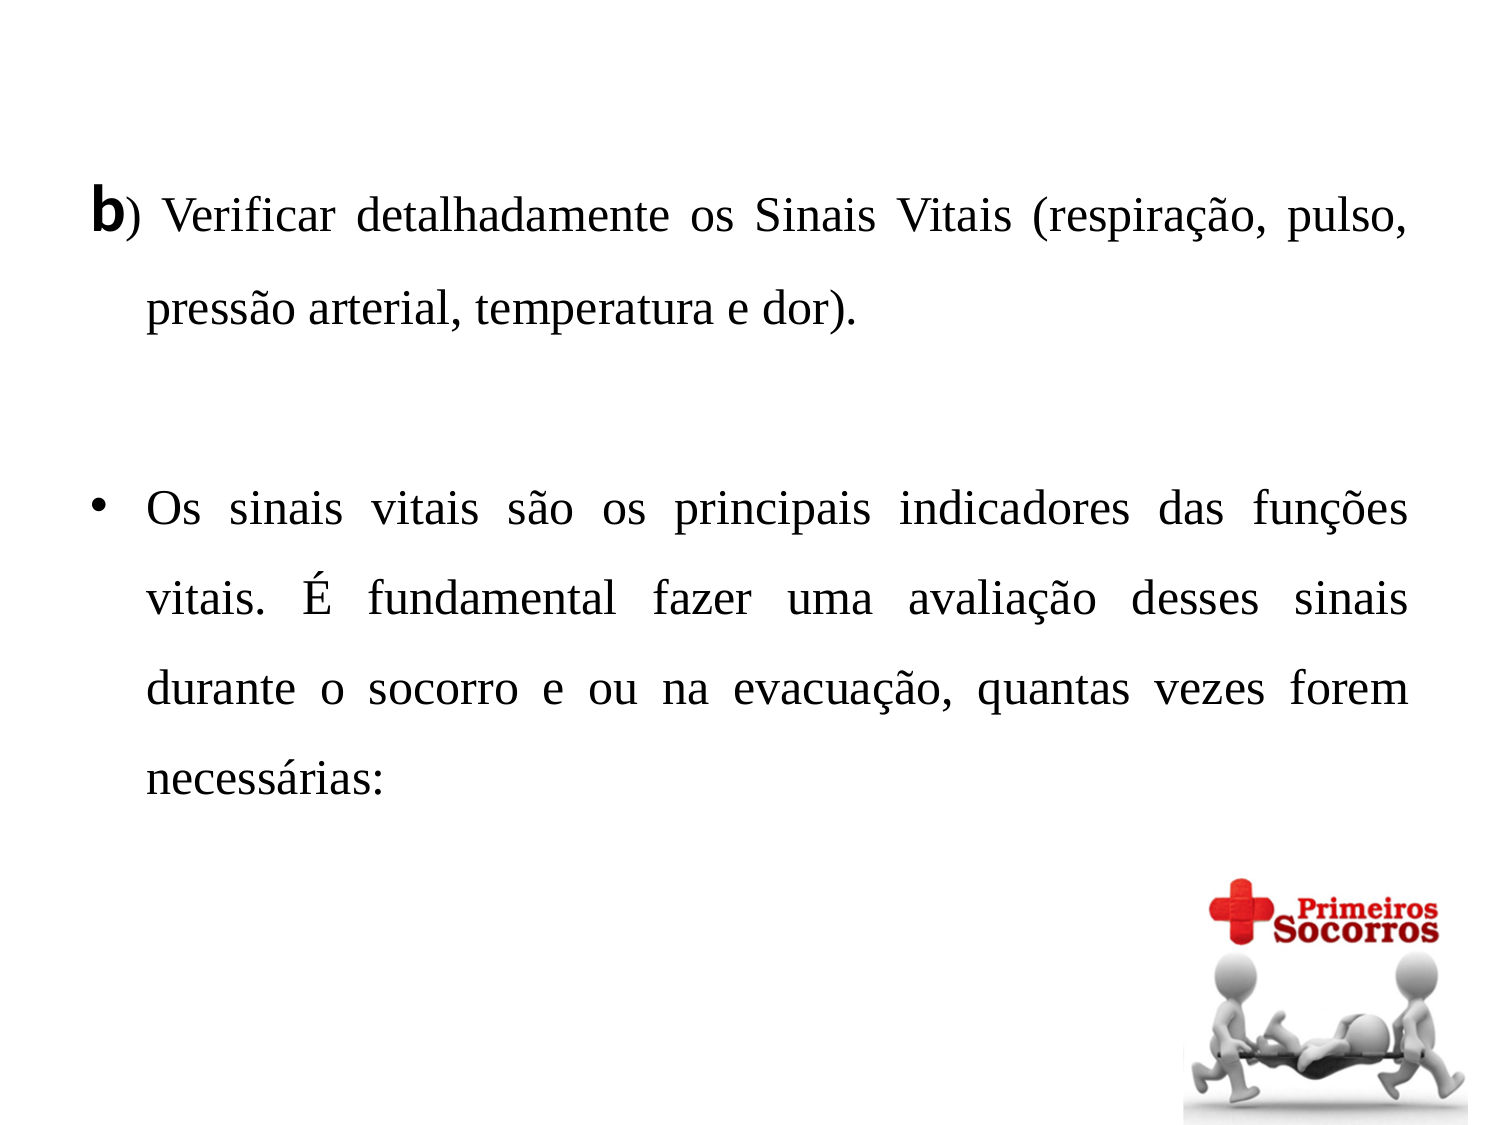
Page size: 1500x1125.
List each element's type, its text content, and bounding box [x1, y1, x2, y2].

list b) Verificar detalhadamente os Sinais Vitais (respiração, pulso, pressão arterial, temperatura e dor). Os sinais vitais são os principais indicadores das funções vitais. É fundamental fazer uma avaliação desses sinais durante o socorro e ou na evacuação, quantas vezes forem necessárias: [75, 117, 1425, 1005]
picture [1183, 878, 1468, 1125]
